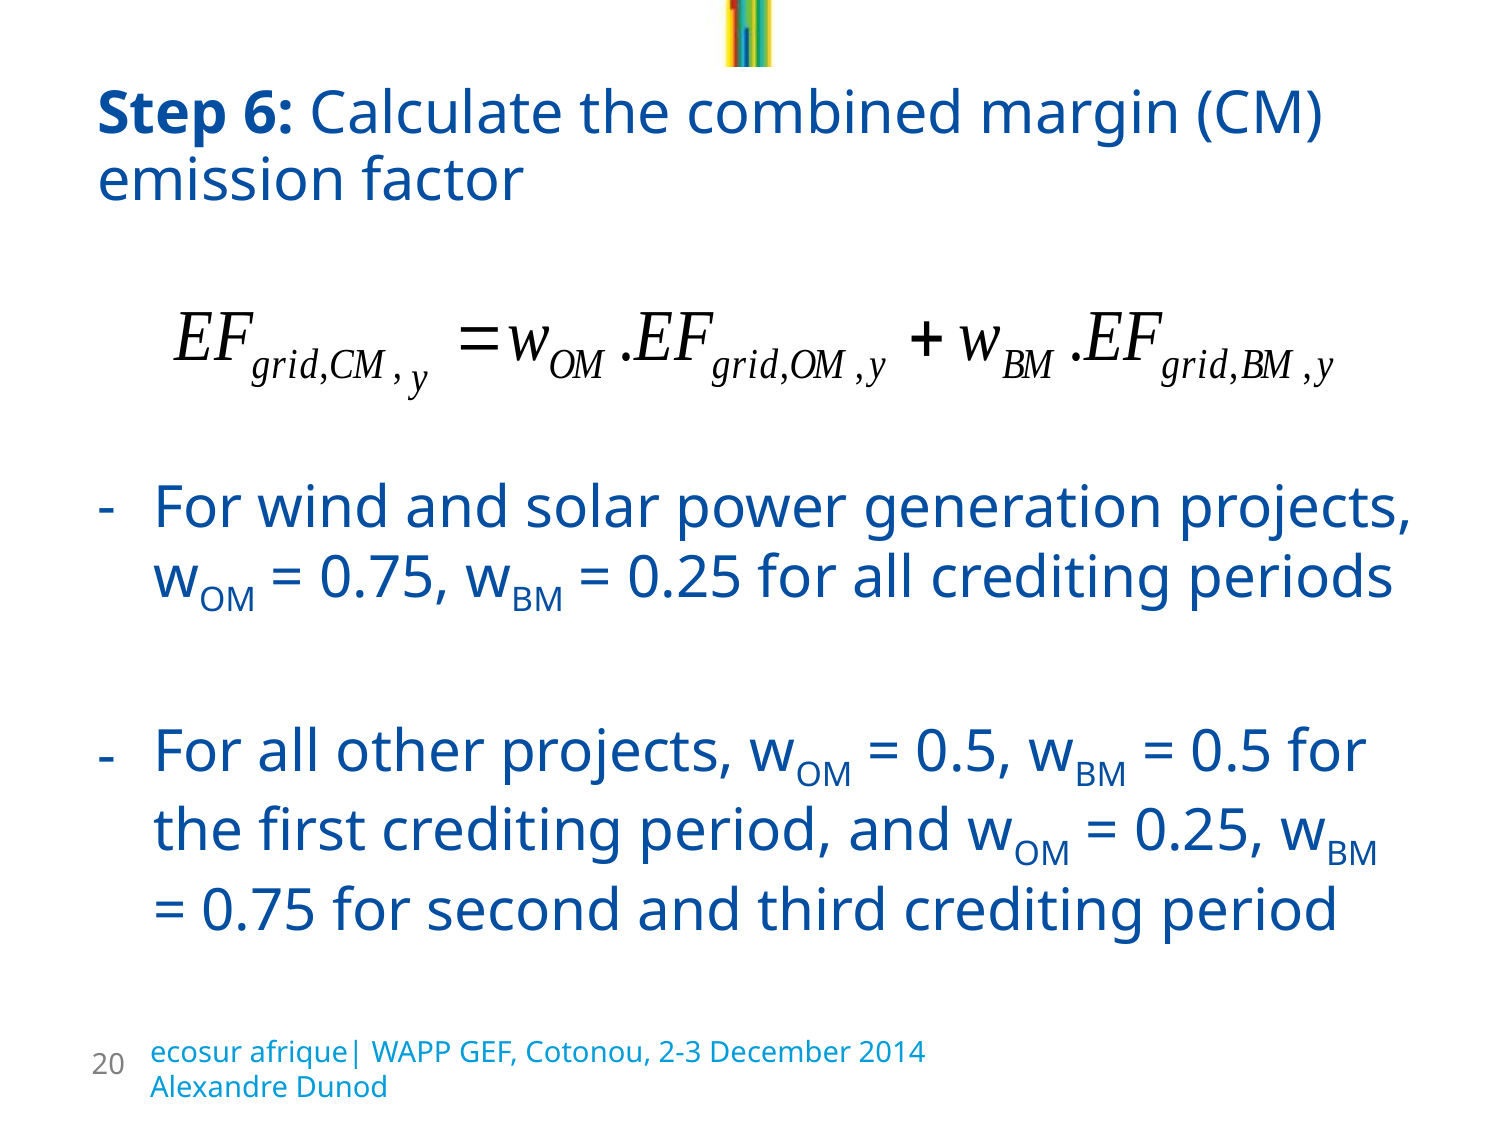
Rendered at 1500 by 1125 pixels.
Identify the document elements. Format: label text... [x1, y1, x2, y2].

picture [683, 0, 817, 67]
list For wind and solar power generation projects, wOM = 0.75, wBM = 0.25 for all crediting periods For all other projects, wOM = 0.5, wBM = 0.5 for the first crediting period, and wOM = 0.25, wBM = 0.75 for second and third crediting period [82, 374, 1432, 1125]
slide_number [135, 1037, 1475, 1100]
title Step 6: Calculate the combined margin (CM) emission factor [82, 70, 1432, 220]
picture [162, 287, 1345, 416]
